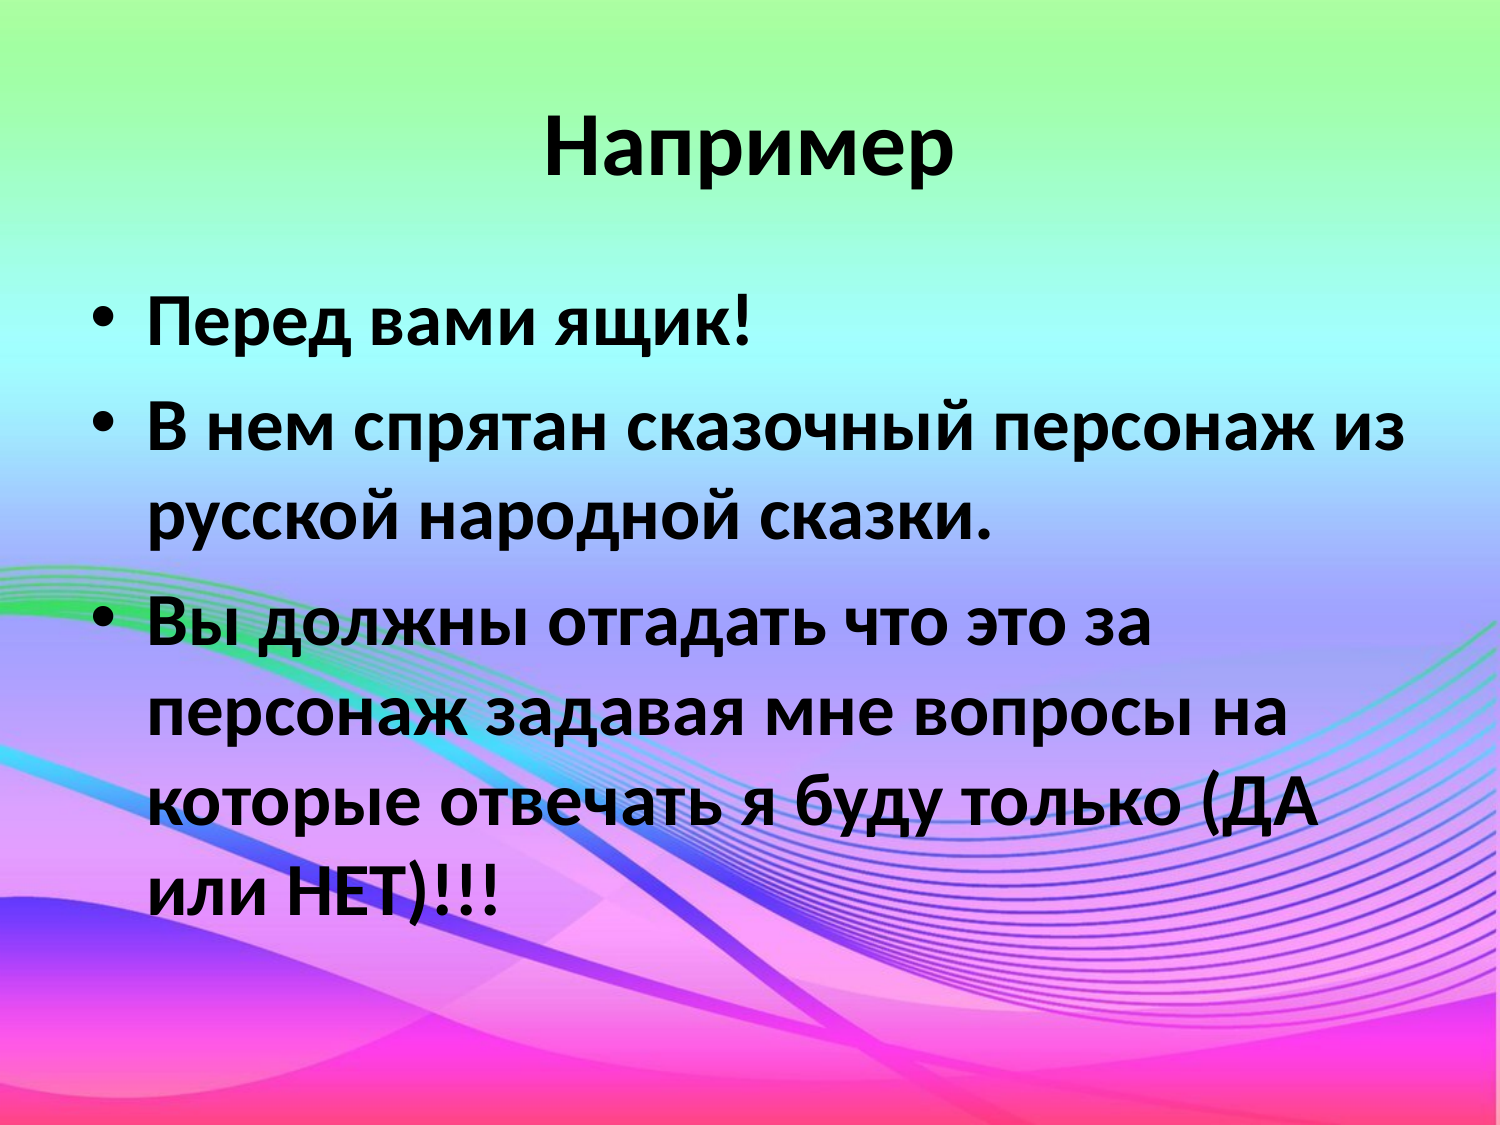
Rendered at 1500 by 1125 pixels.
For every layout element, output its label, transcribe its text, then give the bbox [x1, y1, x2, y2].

title Например [75, 45, 1425, 233]
list Перед вами ящик! В нем спрятан сказочный персонаж из русской народной сказки. Вы должны отгадать что это за персонаж задавая мне вопросы на которые отвечать я буду только (ДА или НЕТ)!!! [75, 262, 1425, 1005]
picture [0, 0, 1500, 1125]
